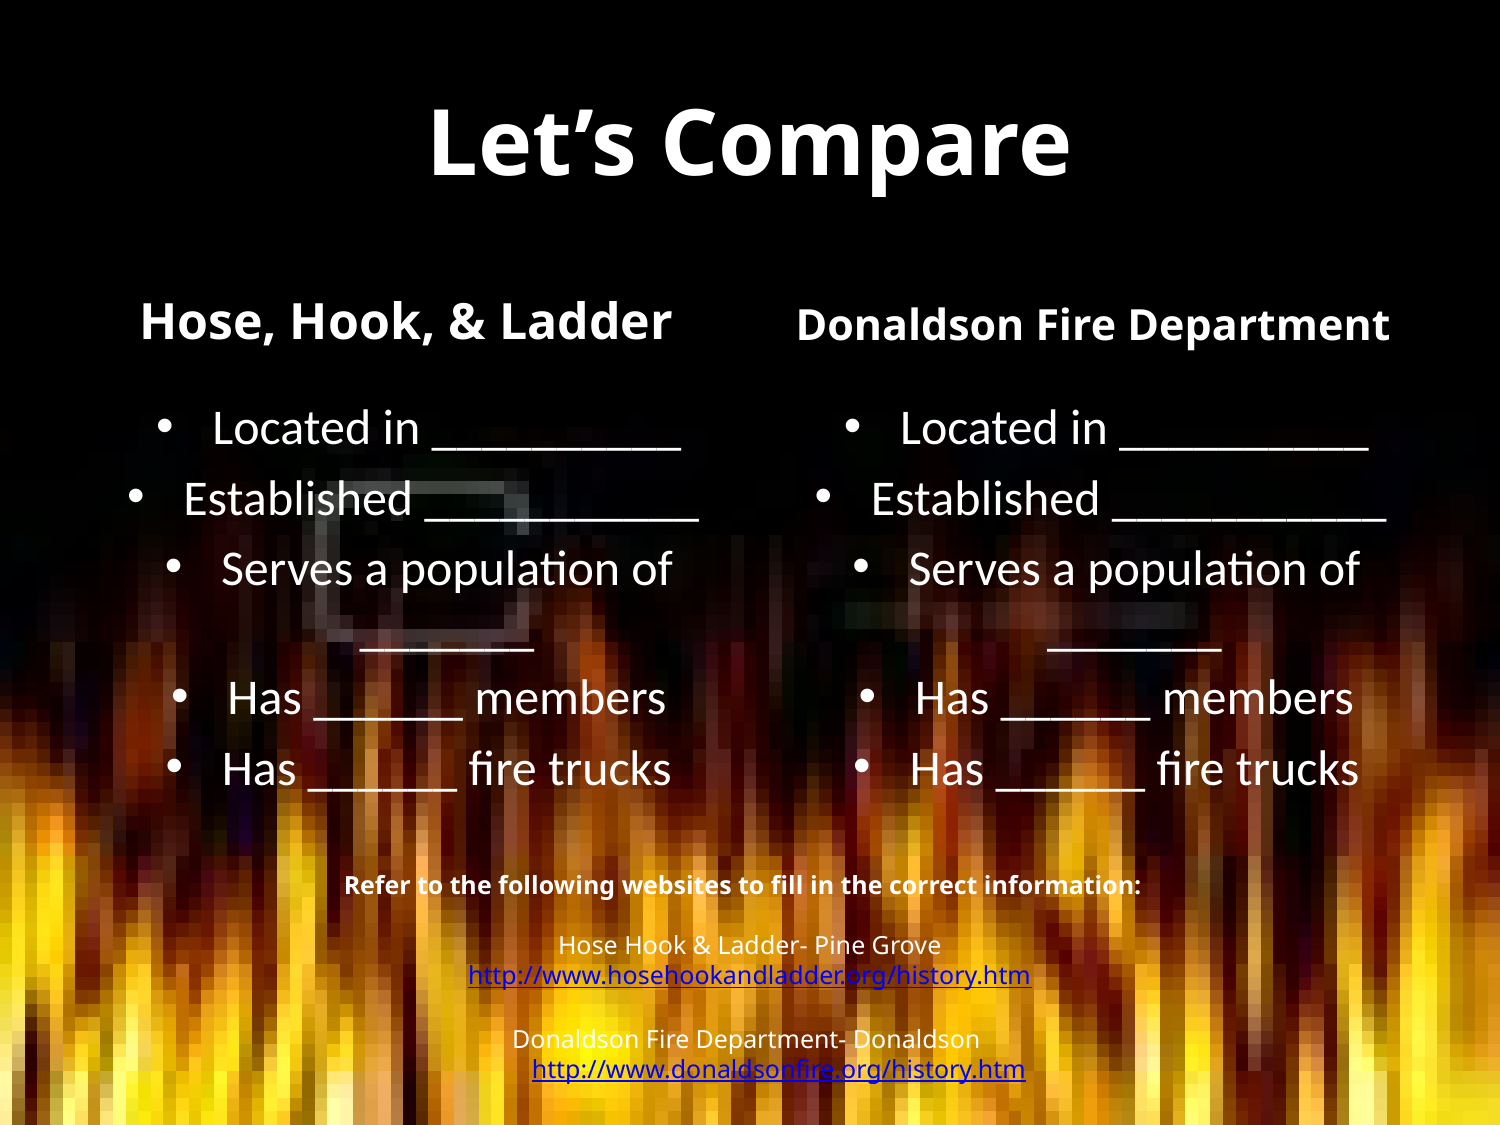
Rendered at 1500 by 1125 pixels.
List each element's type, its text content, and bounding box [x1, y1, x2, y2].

picture [0, 0, 1500, 1125]
list Located in __________ Established ___________ Serves a population of _______ Has ______ members Has ______ fire trucks [774, 387, 1438, 881]
list Donaldson Fire Department [761, 251, 1425, 357]
title Let’s Compare [75, 45, 1425, 233]
text_box Refer to the following websites to fill in the correct information: Hose Hook & Ladder- Pine Grove http://www.hosehookandladder.org/history.htm Donaldson Fire Department- Donaldson http://www.donaldsonfire.org/history.htm [99, 862, 1400, 1125]
list Located in __________ Established ___________ Serves a population of _______ Has ______ members Has ______ fire trucks [87, 387, 751, 881]
list Hose, Hook, & Ladder [75, 251, 738, 357]
